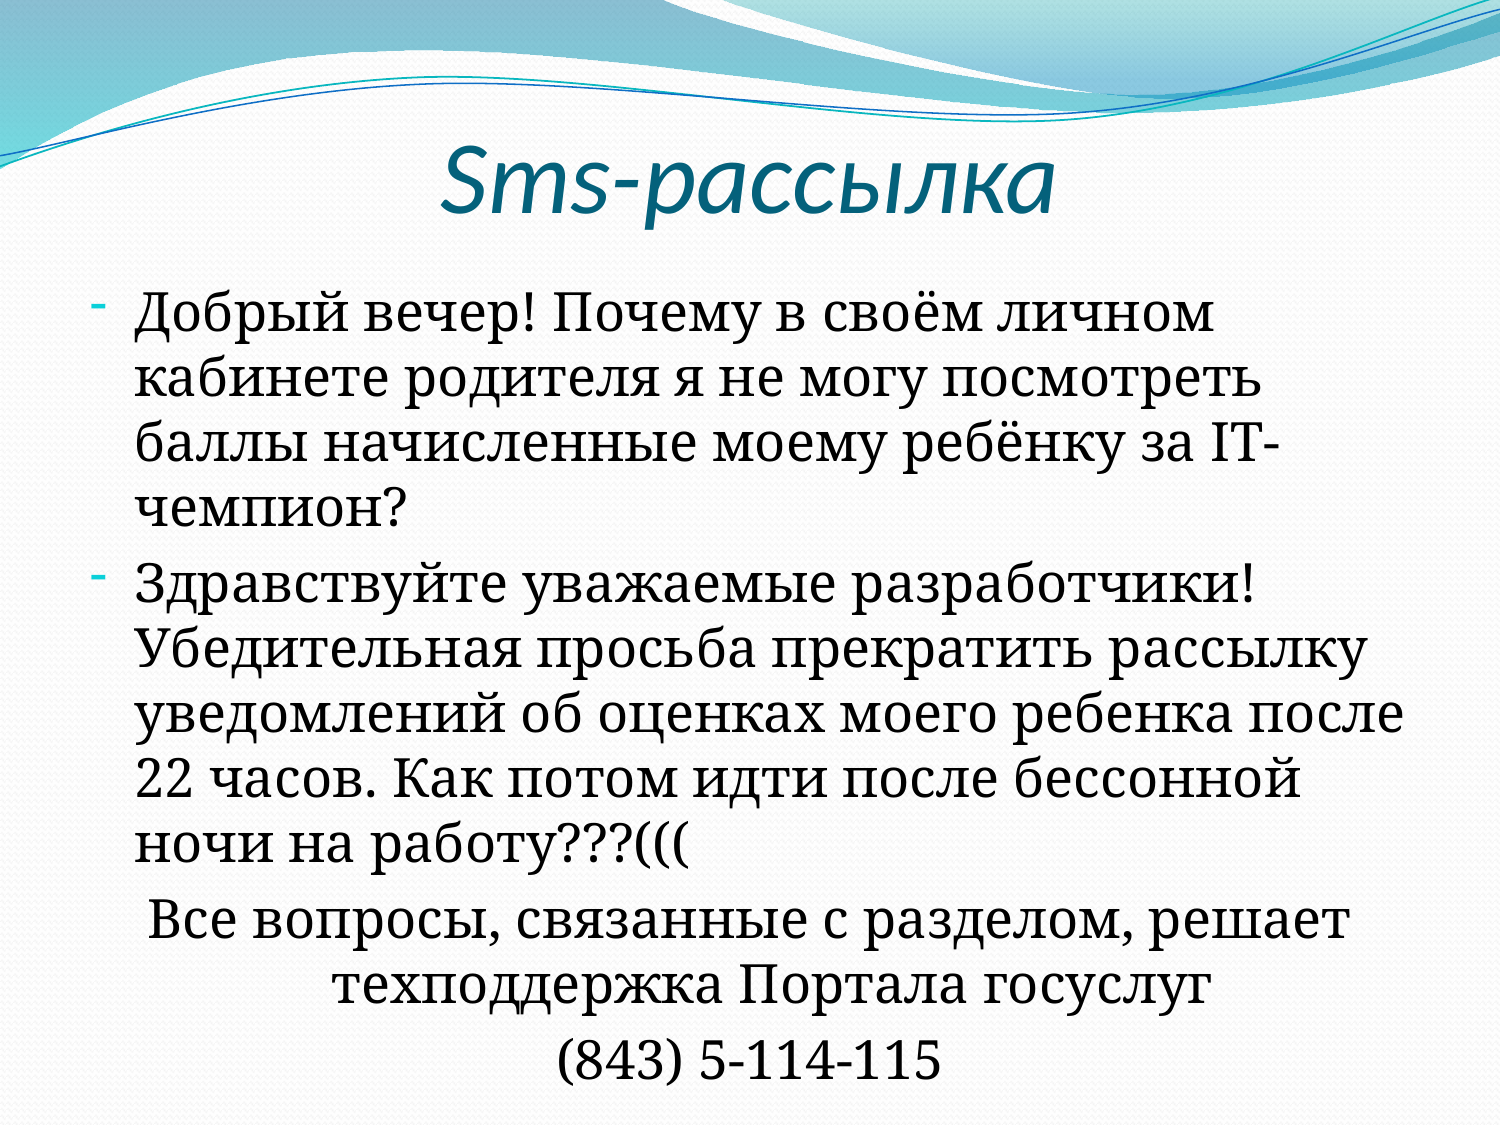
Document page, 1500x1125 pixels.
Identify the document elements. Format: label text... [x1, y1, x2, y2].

list Добрый вечер! Почему в своём личном кабинете родителя я не могу посмотреть баллы начисленные моему ребёнку за IT-чемпион? Здравствуйте уважаемые разработчики! Убедительная просьба прекратить рассылку уведомлений об оценках моего ребенка после 22 часов. Как потом идти после бессонной ночи на работу???((( Все вопросы, связанные с разделом, решает техподдержка Портала госуслуг (843) 5-114-115 [75, 269, 1425, 1102]
title Sms-рассылка [75, 70, 1425, 235]
